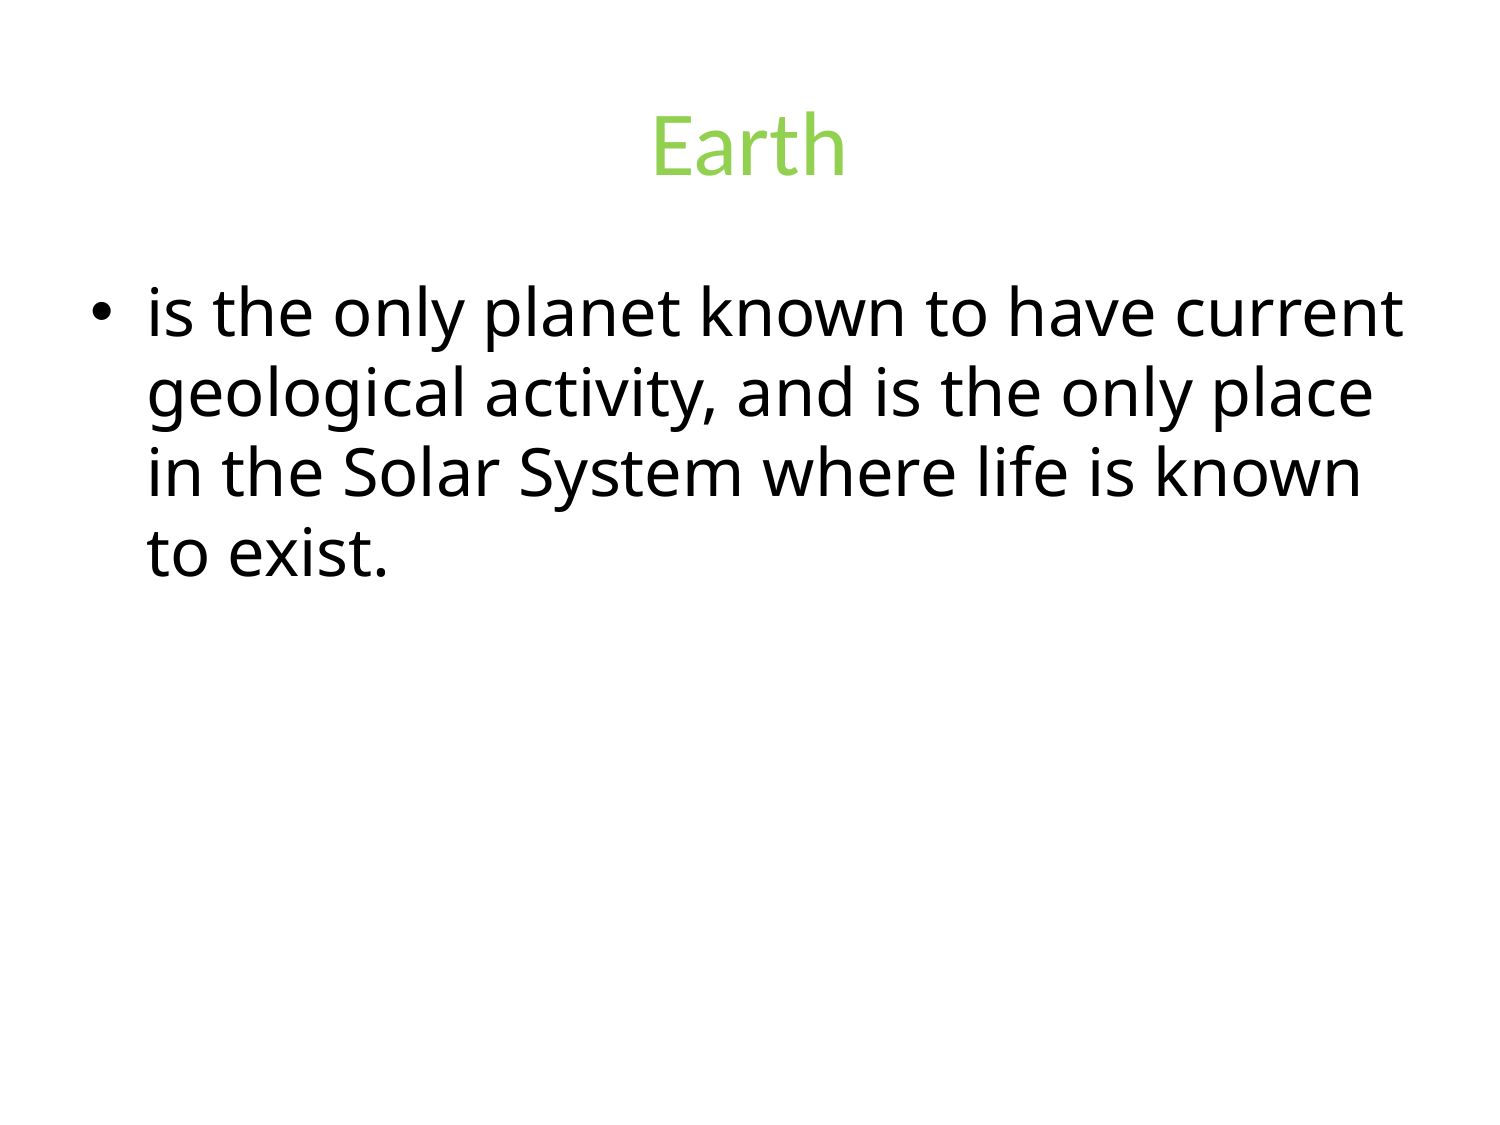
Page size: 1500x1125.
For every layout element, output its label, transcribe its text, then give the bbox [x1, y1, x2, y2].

list is the only planet known to have current geological activity, and is the only place in the Solar System where life is known to exist. [75, 262, 1425, 1005]
title Earth [75, 45, 1425, 233]
